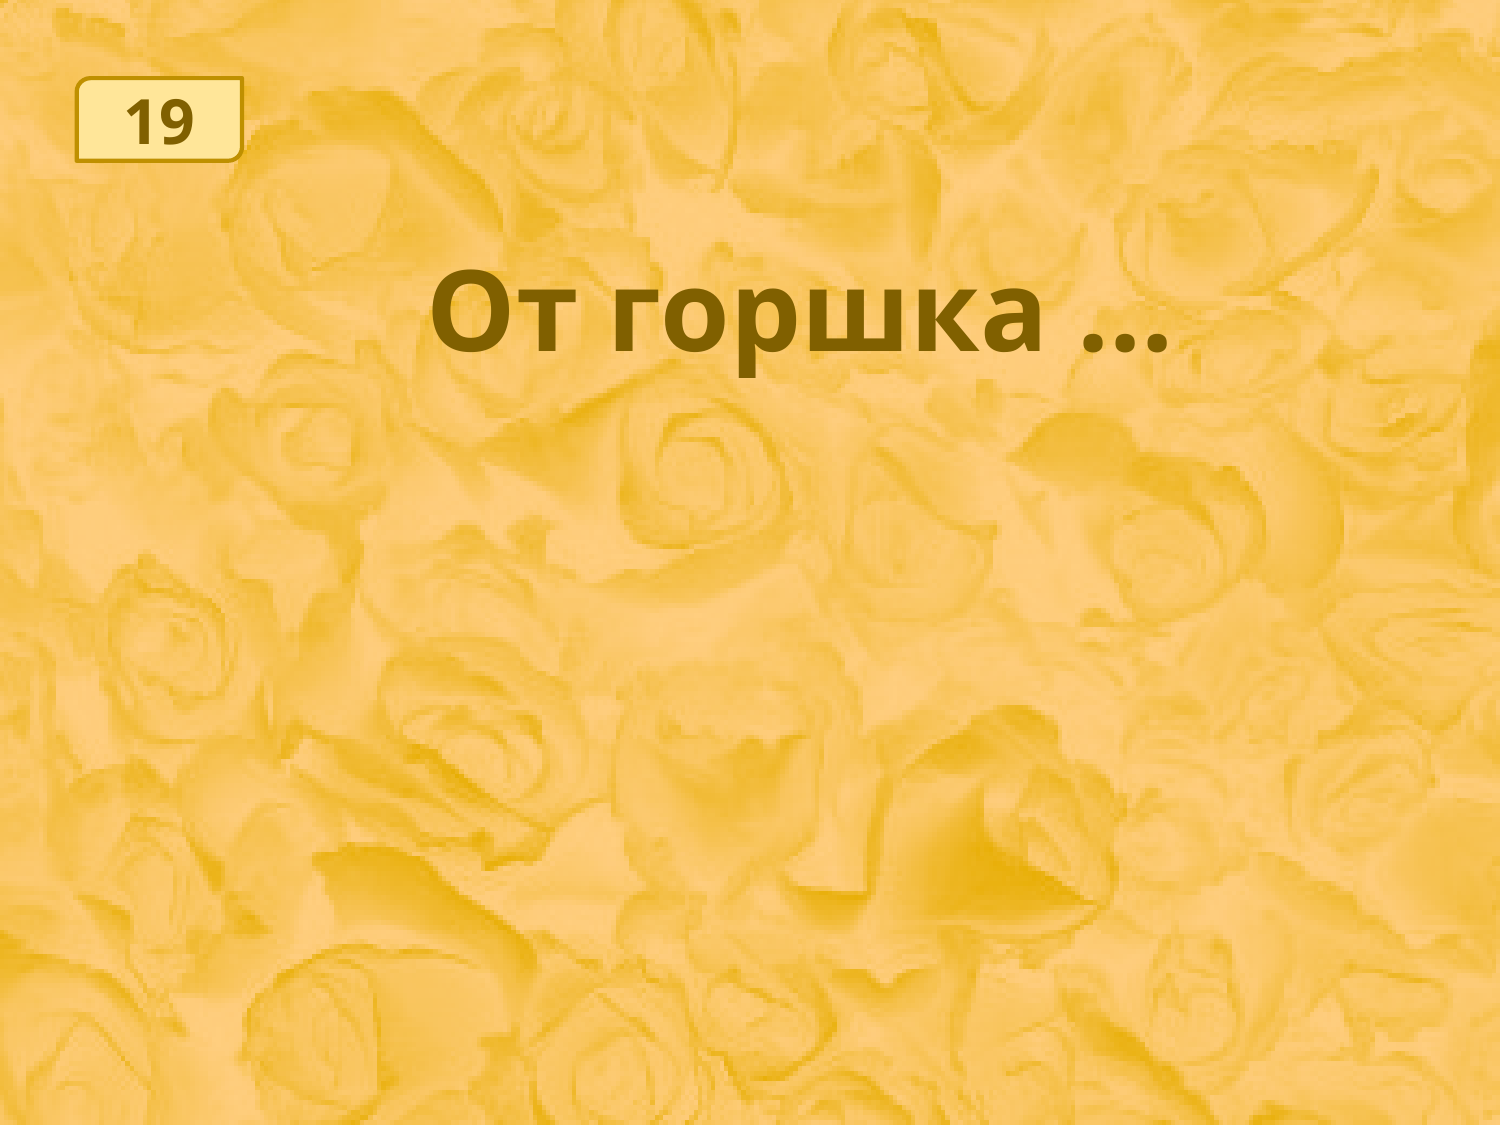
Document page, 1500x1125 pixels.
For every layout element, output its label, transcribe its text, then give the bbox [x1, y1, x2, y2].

text_box От горшка … [242, 231, 1388, 382]
text_box 19 [74, 76, 245, 163]
